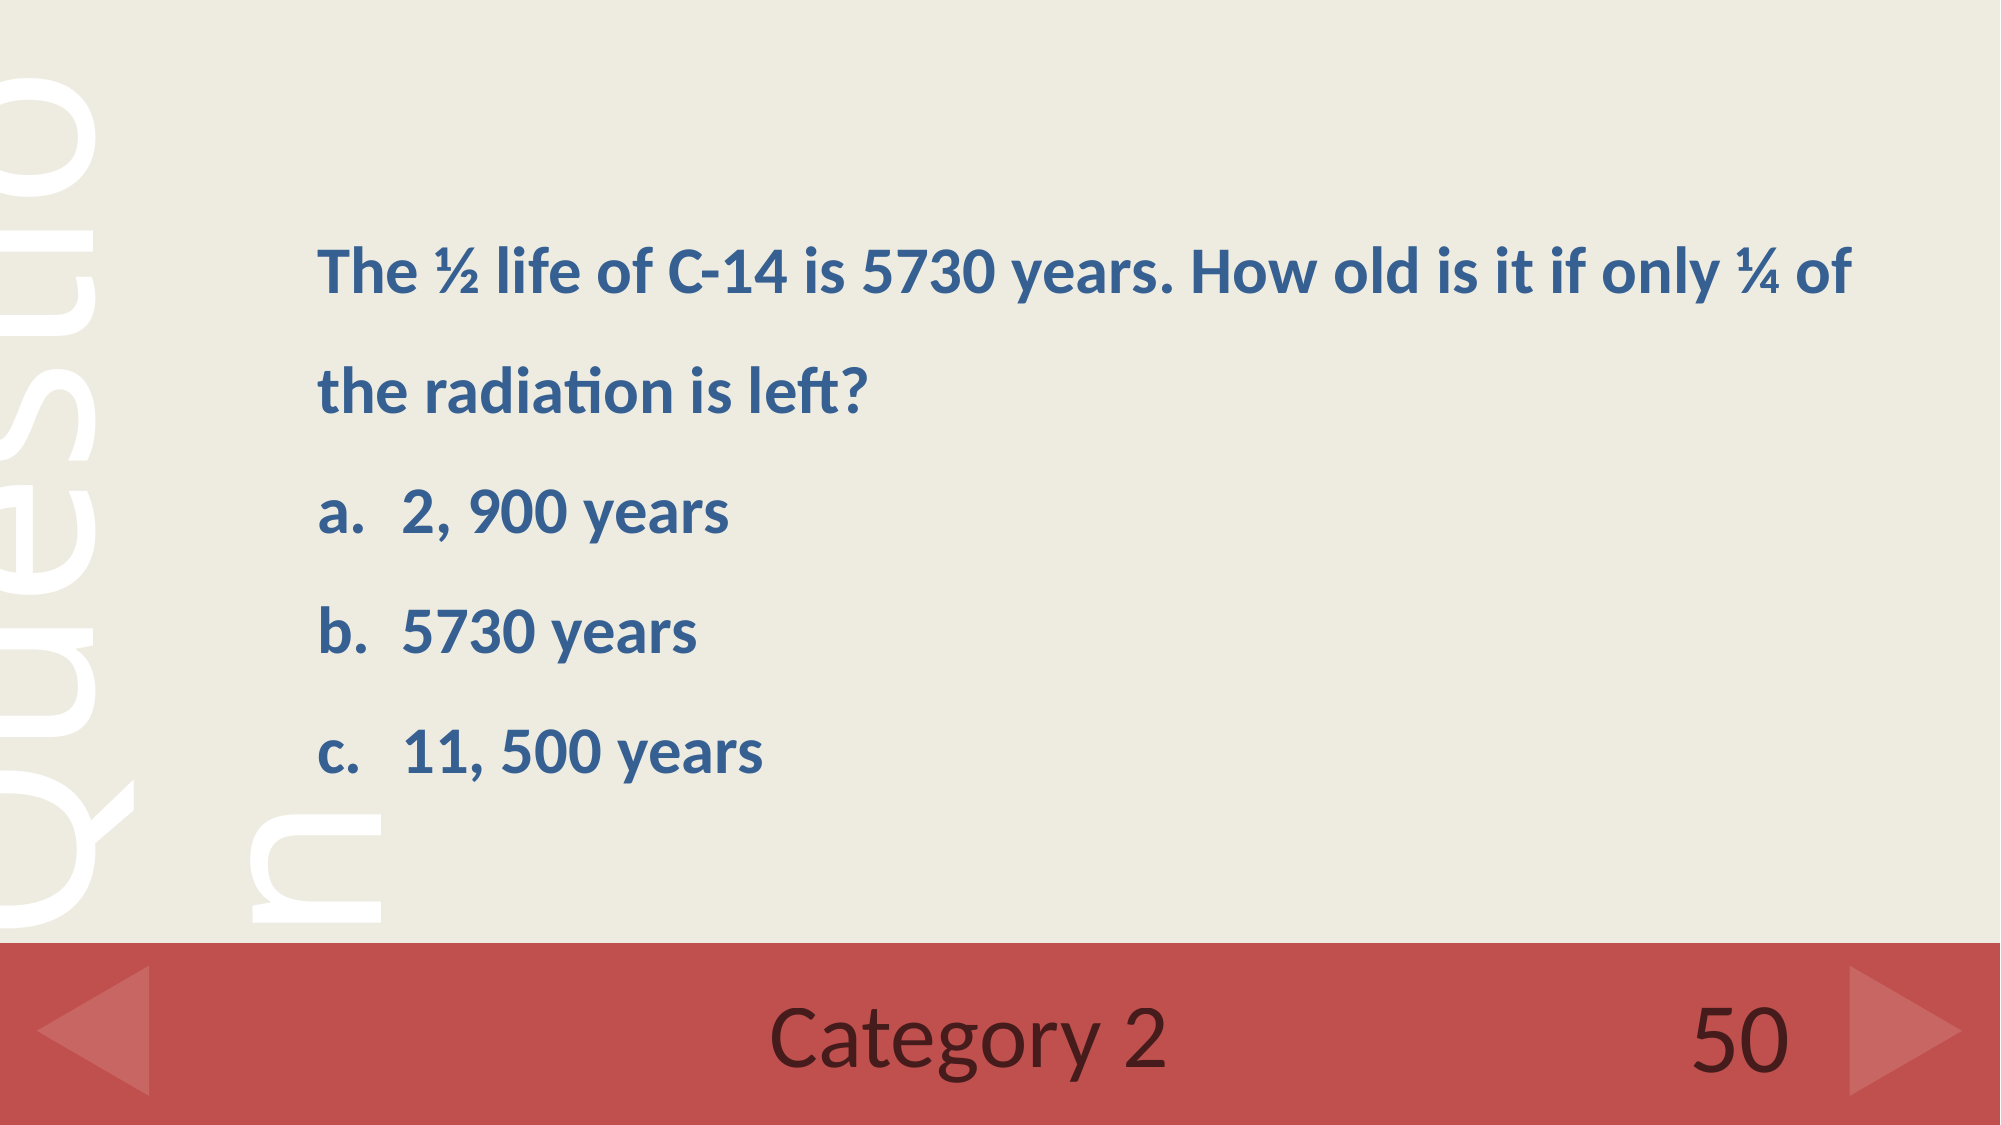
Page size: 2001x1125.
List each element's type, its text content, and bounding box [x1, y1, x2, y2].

list The ½ life of C-14 is 5730 years. How old is it if only ¼ of the radiation is left? 2, 900 years 5730 years 11, 500 years [302, 119, 1897, 854]
title Category 2 [69, 937, 1870, 1125]
